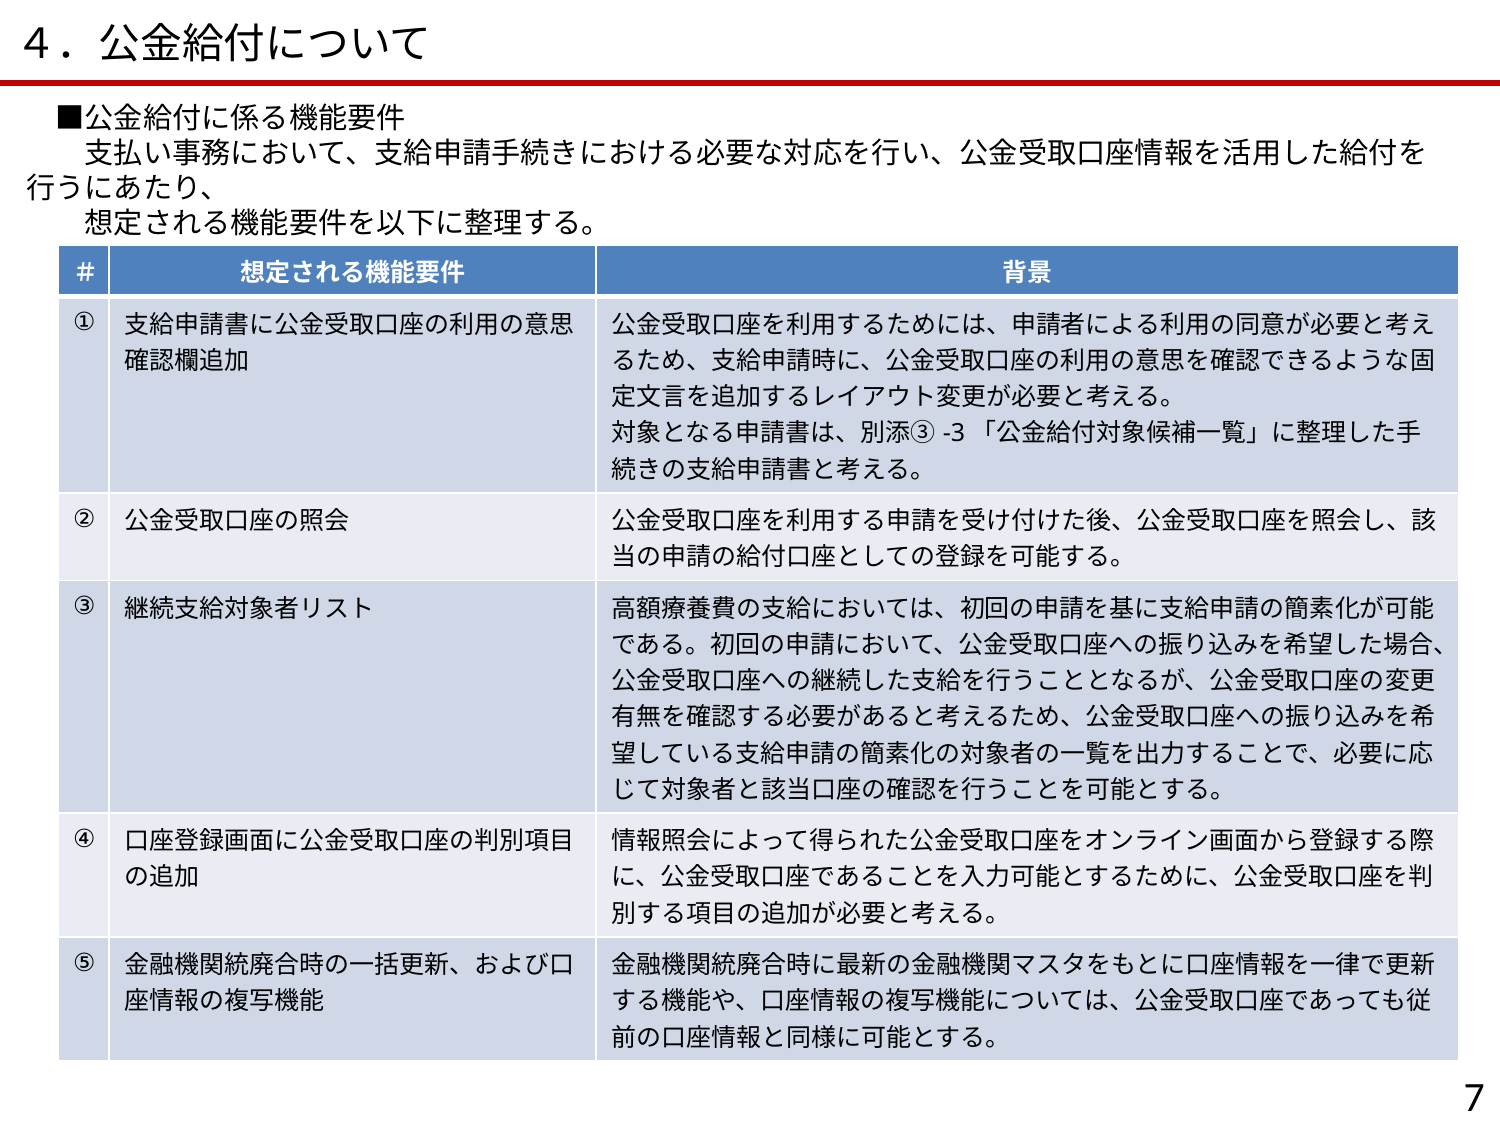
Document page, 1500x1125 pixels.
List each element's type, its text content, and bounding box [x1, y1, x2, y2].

text_box ４．公金給付について [0, 0, 1500, 82]
table_header ＃ [59, 246, 108, 294]
table_cell 高額療養費の支給においては、初回の申請を基に支給申請の簡素化が可能である。初回の申請において、公金受取口座への振り込みを希望した場合、公金受取口座への継続した支給を行うこととなるが、公金受取口座の変更有無を確認する必要があると考えるため、公金受取口座への振り込みを希望している支給申請の簡素化の対象者の一覧を出力することで、必要に応じて対象者と該当口座の確認を行うことを可能とする。 [597, 581, 1458, 812]
table_cell 金融機関統廃合時の一括更新、および口座情報の複写機能 [110, 938, 595, 1060]
table_cell 公金受取口座を利用する申請を受け付けた後、公金受取口座を照会し、該当の申請の給付口座としての登録を可能する。 [597, 494, 1458, 580]
table_cell 支給申請書に公金受取口座の利用の意思確認欄追加 [110, 299, 595, 492]
text_box ■公金給付に係る機能要件 支払い事務において、支給申請手続きにおける必要な対応を行い、公金受取口座情報を活用した給付を行うにあたり、 想定される機能要件を以下に整理する。 [11, 92, 1472, 153]
table_cell 情報照会によって得られた公金受取口座をオンライン画面から登録する際に、公金受取口座であることを入力可能とするために、公金受取口座を判別する項目の追加が必要と考える。 [597, 814, 1458, 936]
table_cell ③ [59, 581, 108, 812]
table_cell 金融機関統廃合時に最新の金融機関マスタをもとに口座情報を一律で更新する機能や、口座情報の複写機能については、公金受取口座であっても従前の口座情報と同様に可能とする。 [597, 938, 1458, 1060]
table_cell ⑤ [59, 938, 108, 1060]
table_cell ① [59, 299, 108, 492]
table_cell 公金受取口座の照会 [110, 494, 595, 580]
table_cell ④ [59, 814, 108, 936]
table_header 想定される機能要件 [110, 246, 595, 294]
table_cell ② [59, 494, 108, 580]
table_cell 公金受取口座を利用するためには、申請者による利用の同意が必要と考えるため、支給申請時に、公金受取口座の利用の意思を確認できるような固定文言を追加するレイアウト変更が必要と考える。 対象となる申請書は、別添③-3「公金給付対象候補一覧」に整理した手続きの支給申請書と考える。 [597, 299, 1458, 492]
slide_number 6 [1149, 1065, 1500, 1125]
table_cell 口座登録画面に公金受取口座の判別項目の追加 [110, 814, 595, 936]
table_header 背景 [597, 246, 1458, 294]
table_cell 継続支給対象者リスト [110, 581, 595, 812]
